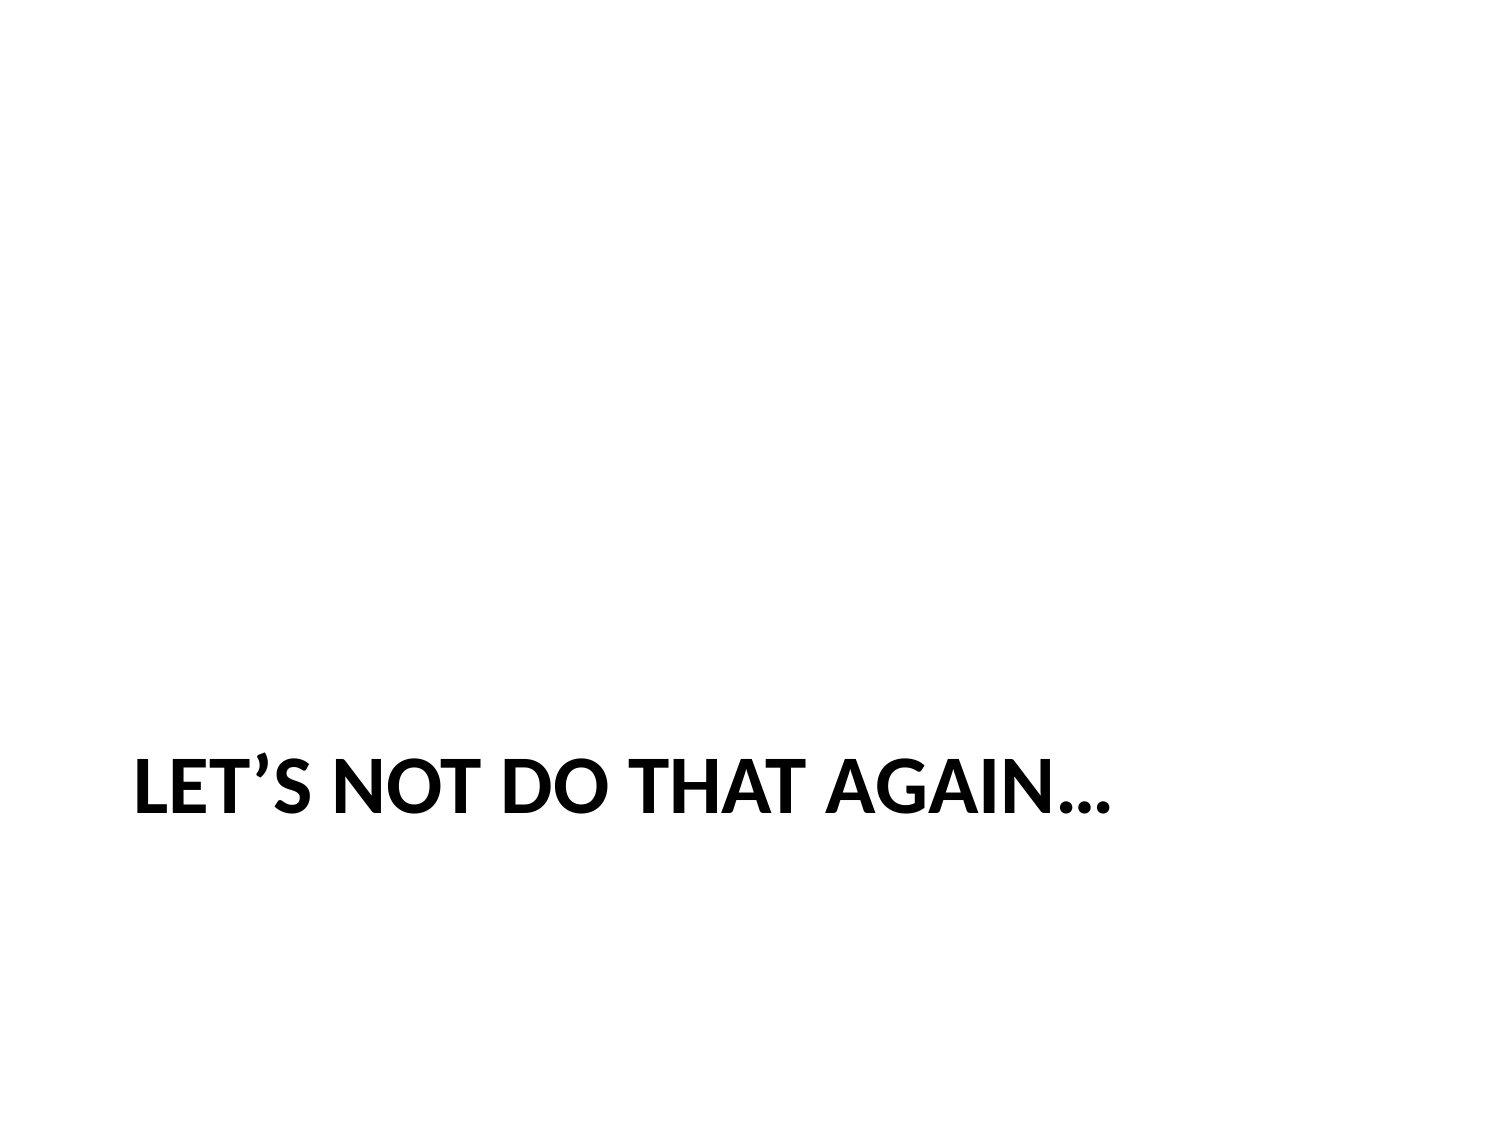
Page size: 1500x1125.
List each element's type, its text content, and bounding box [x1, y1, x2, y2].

title Let’s not do that again… [118, 722, 1394, 947]
